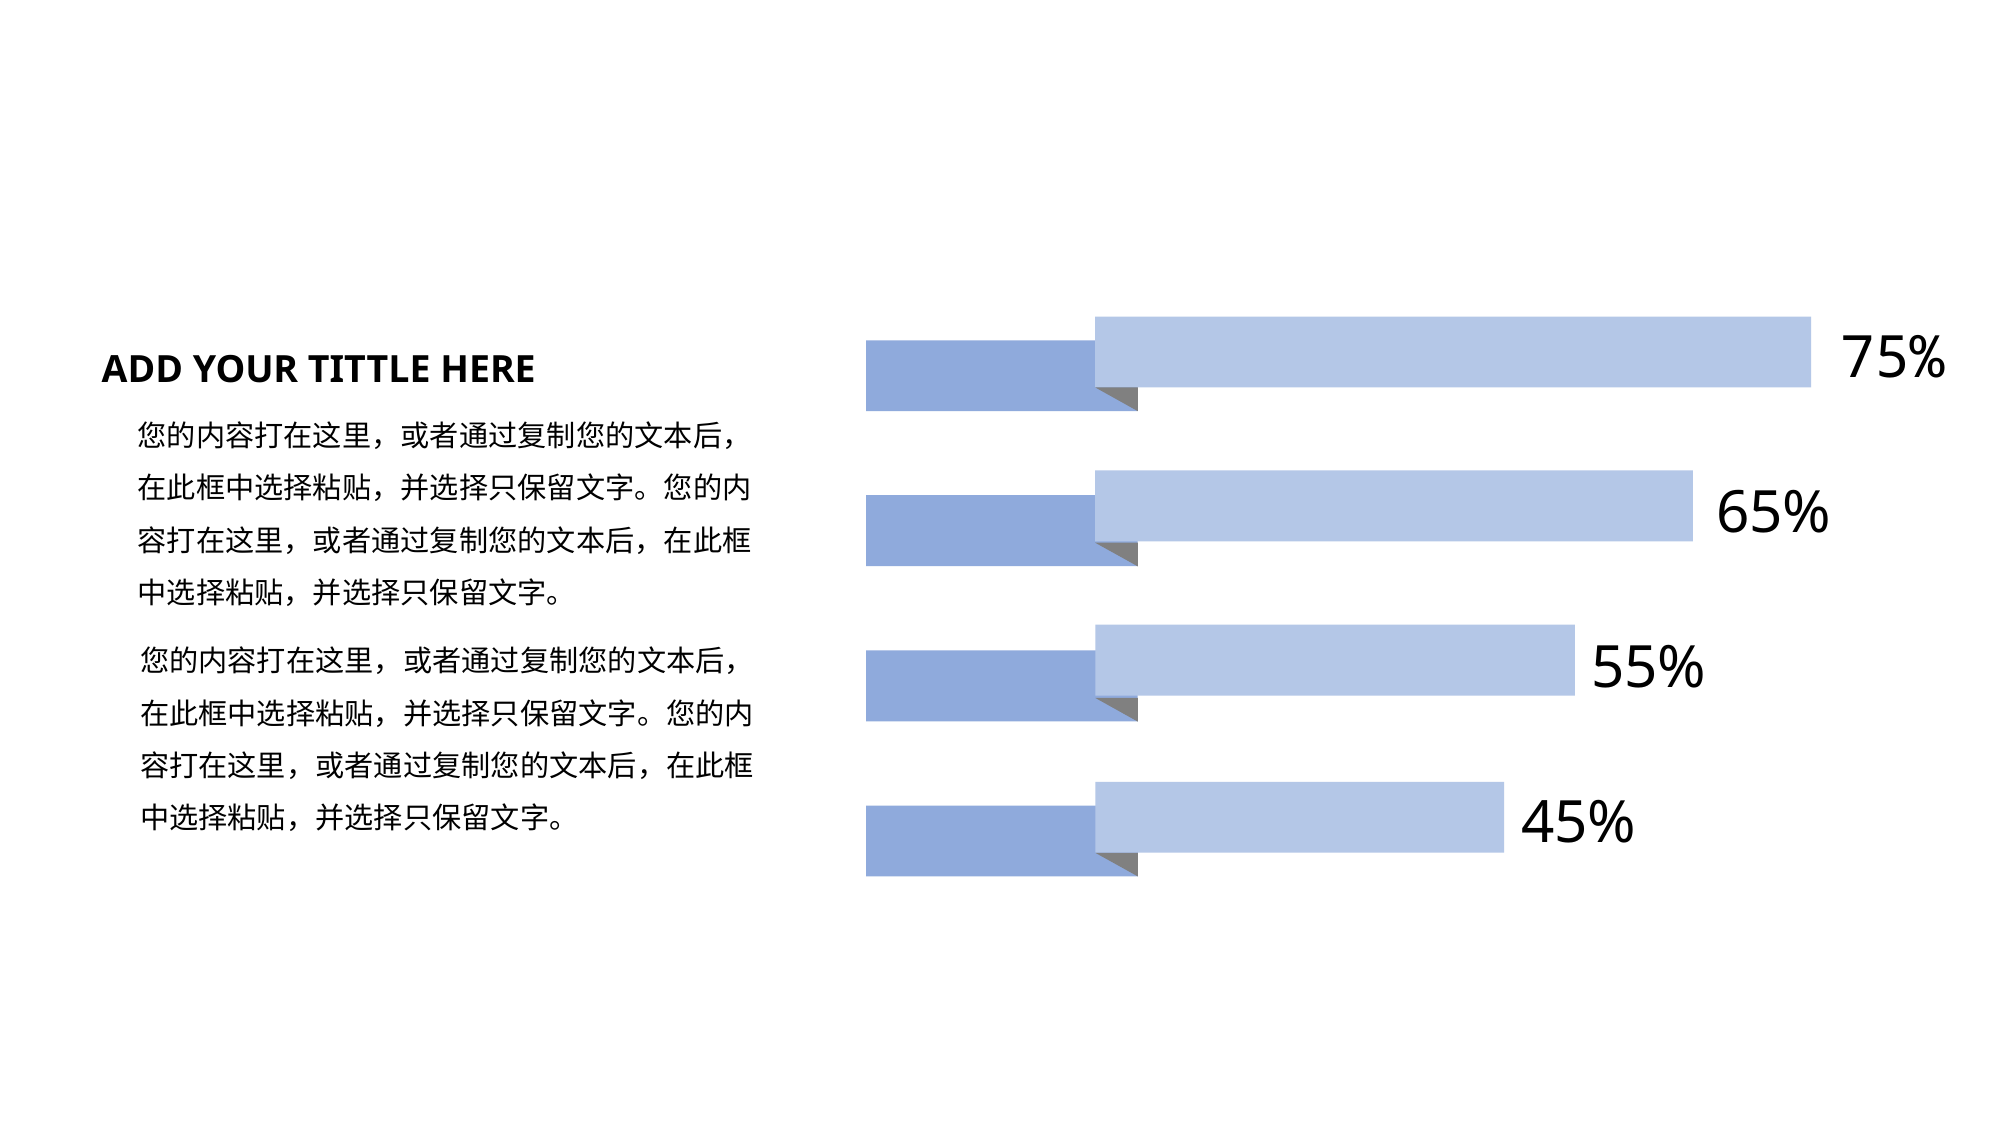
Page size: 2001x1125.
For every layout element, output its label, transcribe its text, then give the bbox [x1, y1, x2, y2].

text_box 75% [1768, 311, 2000, 397]
text_box [1094, 851, 1140, 879]
text_box 65% [1649, 466, 1898, 552]
text_box 55% [1524, 622, 1773, 707]
text_box ADD YOUR TITTLE HERE [86, 337, 551, 433]
text_box [1094, 624, 1524, 697]
text_box [865, 649, 1134, 722]
text_box [865, 494, 1135, 567]
text_box [1094, 541, 1139, 569]
text_box [1094, 696, 1139, 724]
text_box [1094, 386, 1139, 413]
text_box [865, 339, 1135, 412]
text_box 45% [1454, 777, 1703, 862]
text_box [1094, 781, 1454, 854]
text_box [1094, 469, 1649, 543]
text_box 您的内容打在这里，或者通过复制您的文本后，在此框中选择粘贴，并选择只保留文字。您的内容打在这里，或者通过复制您的文本后，在此框中选择粘贴，并选择只保留文字。 [125, 617, 785, 843]
text_box [865, 805, 1134, 877]
text_box 您的内容打在这里，或者通过复制您的文本后，在此框中选择粘贴，并选择只保留文字。您的内容打在这里，或者通过复制您的文本后，在此框中选择粘贴，并选择只保留文字。 [122, 392, 783, 617]
text_box [1094, 316, 1768, 388]
